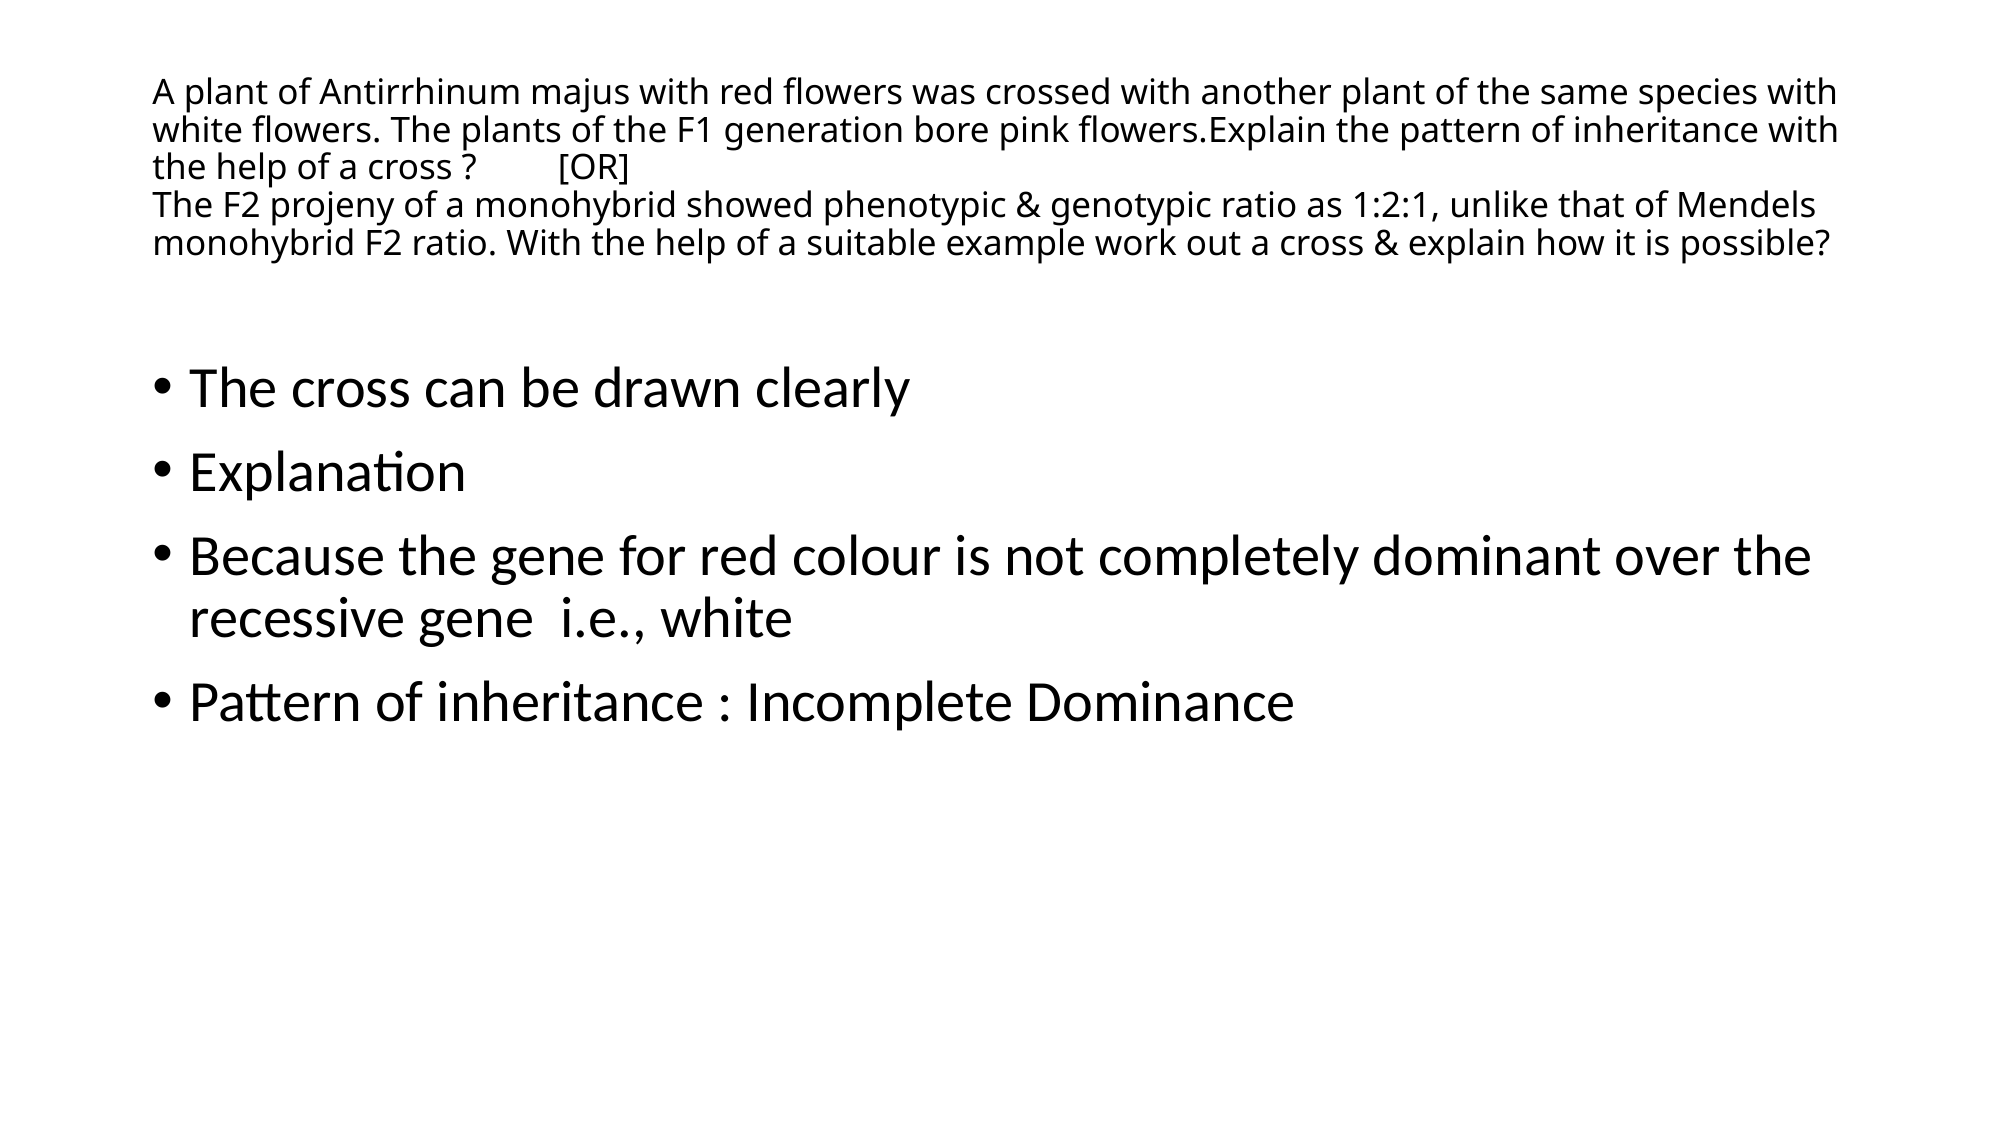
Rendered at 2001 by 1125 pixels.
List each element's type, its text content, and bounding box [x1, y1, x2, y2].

title A plant of Antirrhinum majus with red flowers was crossed with another plant of the same species with white flowers. The plants of the F1 generation bore pink flowers.Explain the pattern of inheritance with the help of a cross ? [OR] The F2 projeny of a monohybrid showed phenotypic & genotypic ratio as 1:2:1, unlike that of Mendels monohybrid F2 ratio. With the help of a suitable example work out a cross & explain how it is possible? [137, 59, 1863, 278]
list The cross can be drawn clearly Explanation Because the gene for red colour is not completely dominant over the recessive gene i.e., white Pattern of inheritance : Incomplete Dominance [137, 349, 1863, 1014]
